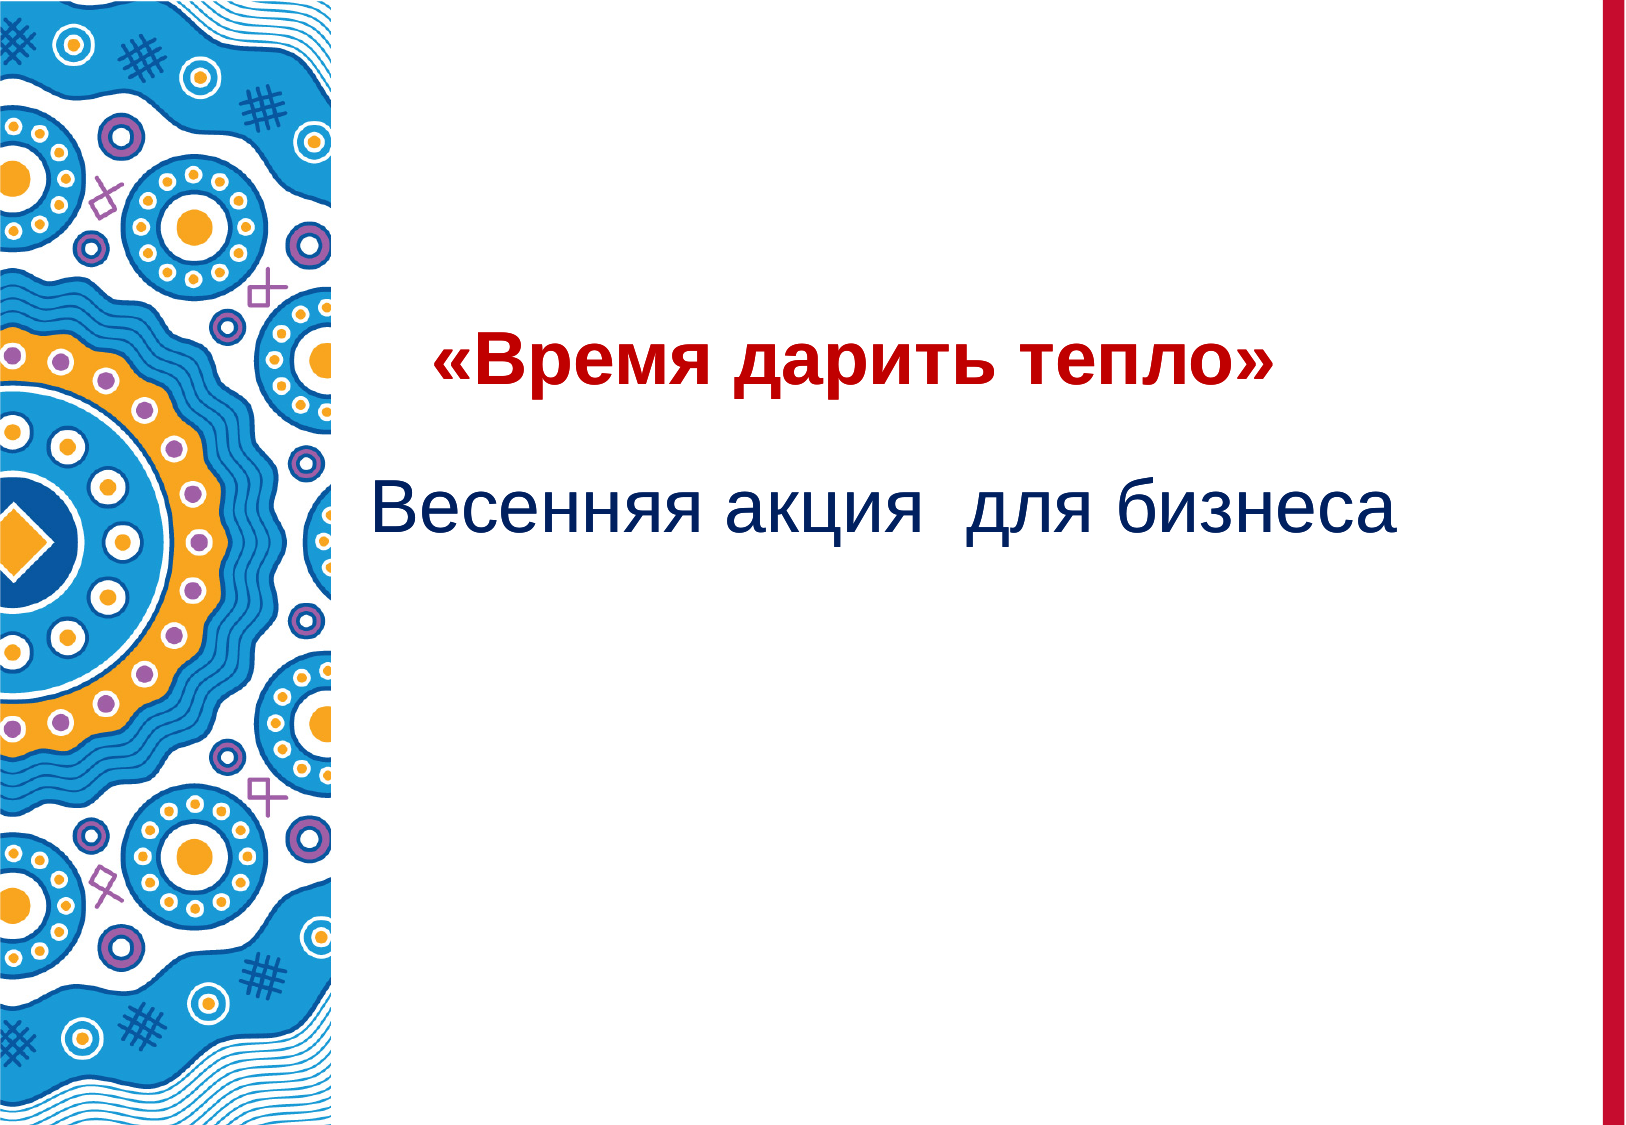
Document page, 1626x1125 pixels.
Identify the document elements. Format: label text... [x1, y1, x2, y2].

picture [0, 0, 434, 1125]
text_box «Время дарить тепло» [186, 302, 1523, 469]
text_box Весенняя акция для бизнеса [257, 467, 1510, 555]
